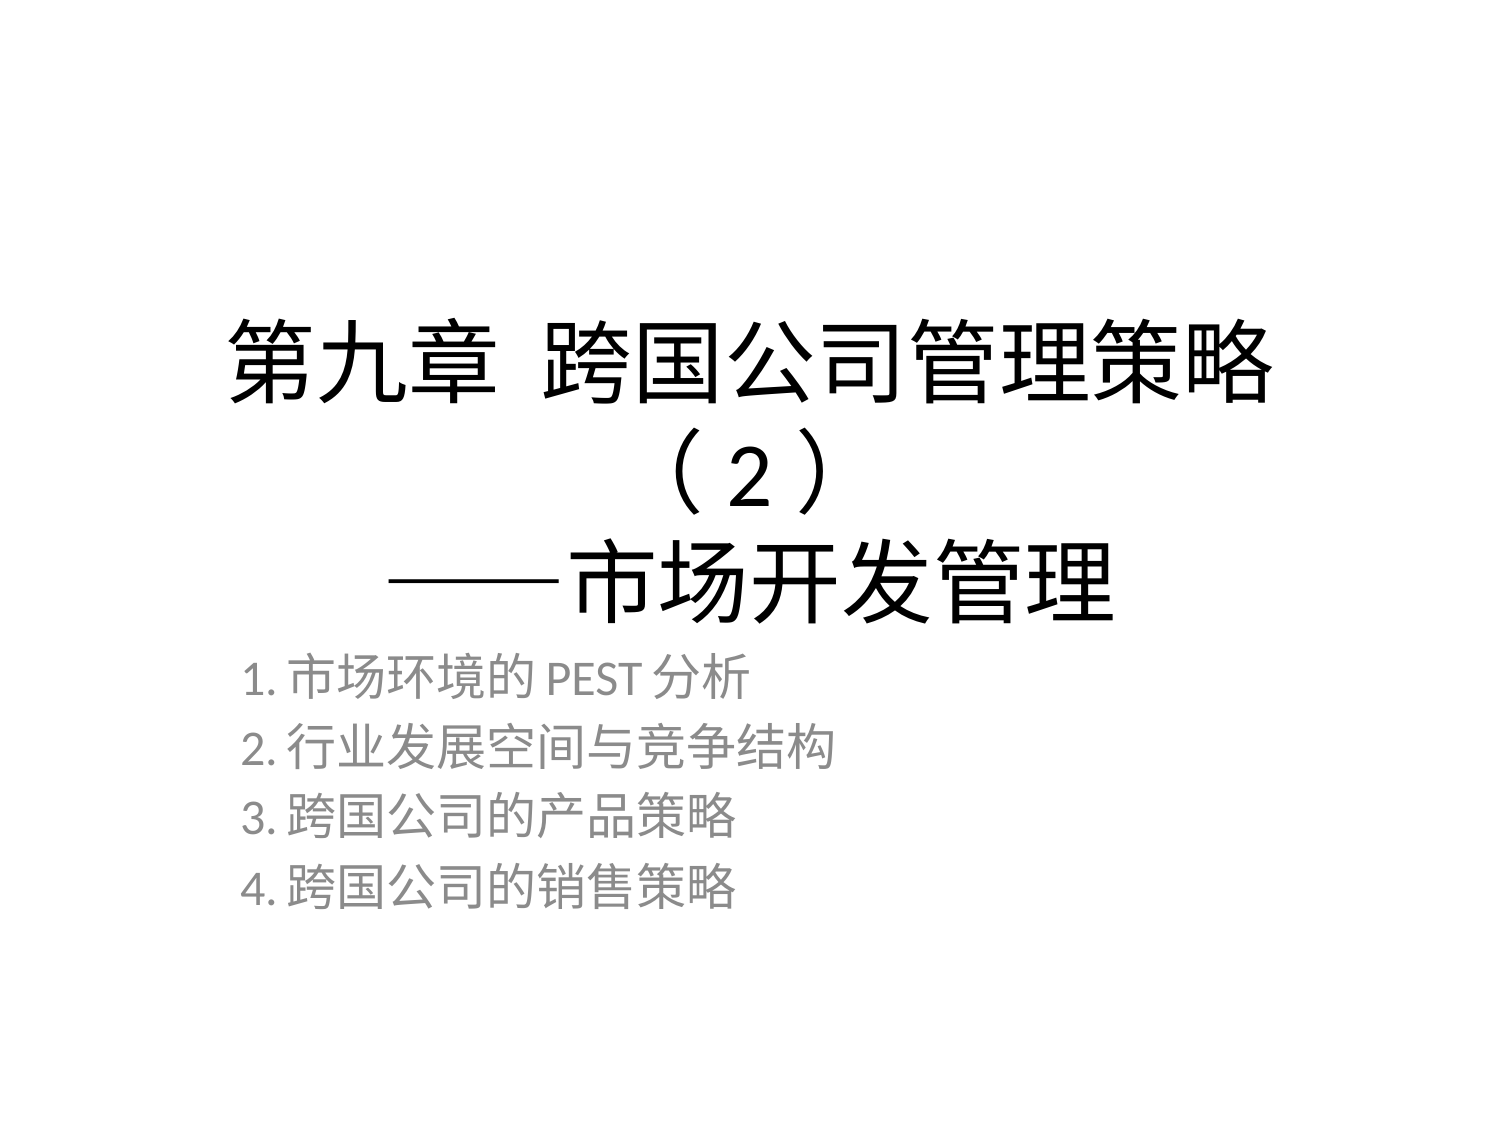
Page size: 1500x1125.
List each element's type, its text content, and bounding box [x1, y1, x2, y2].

title 第九章 跨国公司管理策略（2） ——市场开发管理 [112, 349, 1388, 591]
subtitle 1.市场环境的PEST分析 2.行业发展空间与竞争结构 3.跨国公司的产品策略 4.跨国公司的销售策略 [225, 637, 1275, 925]
